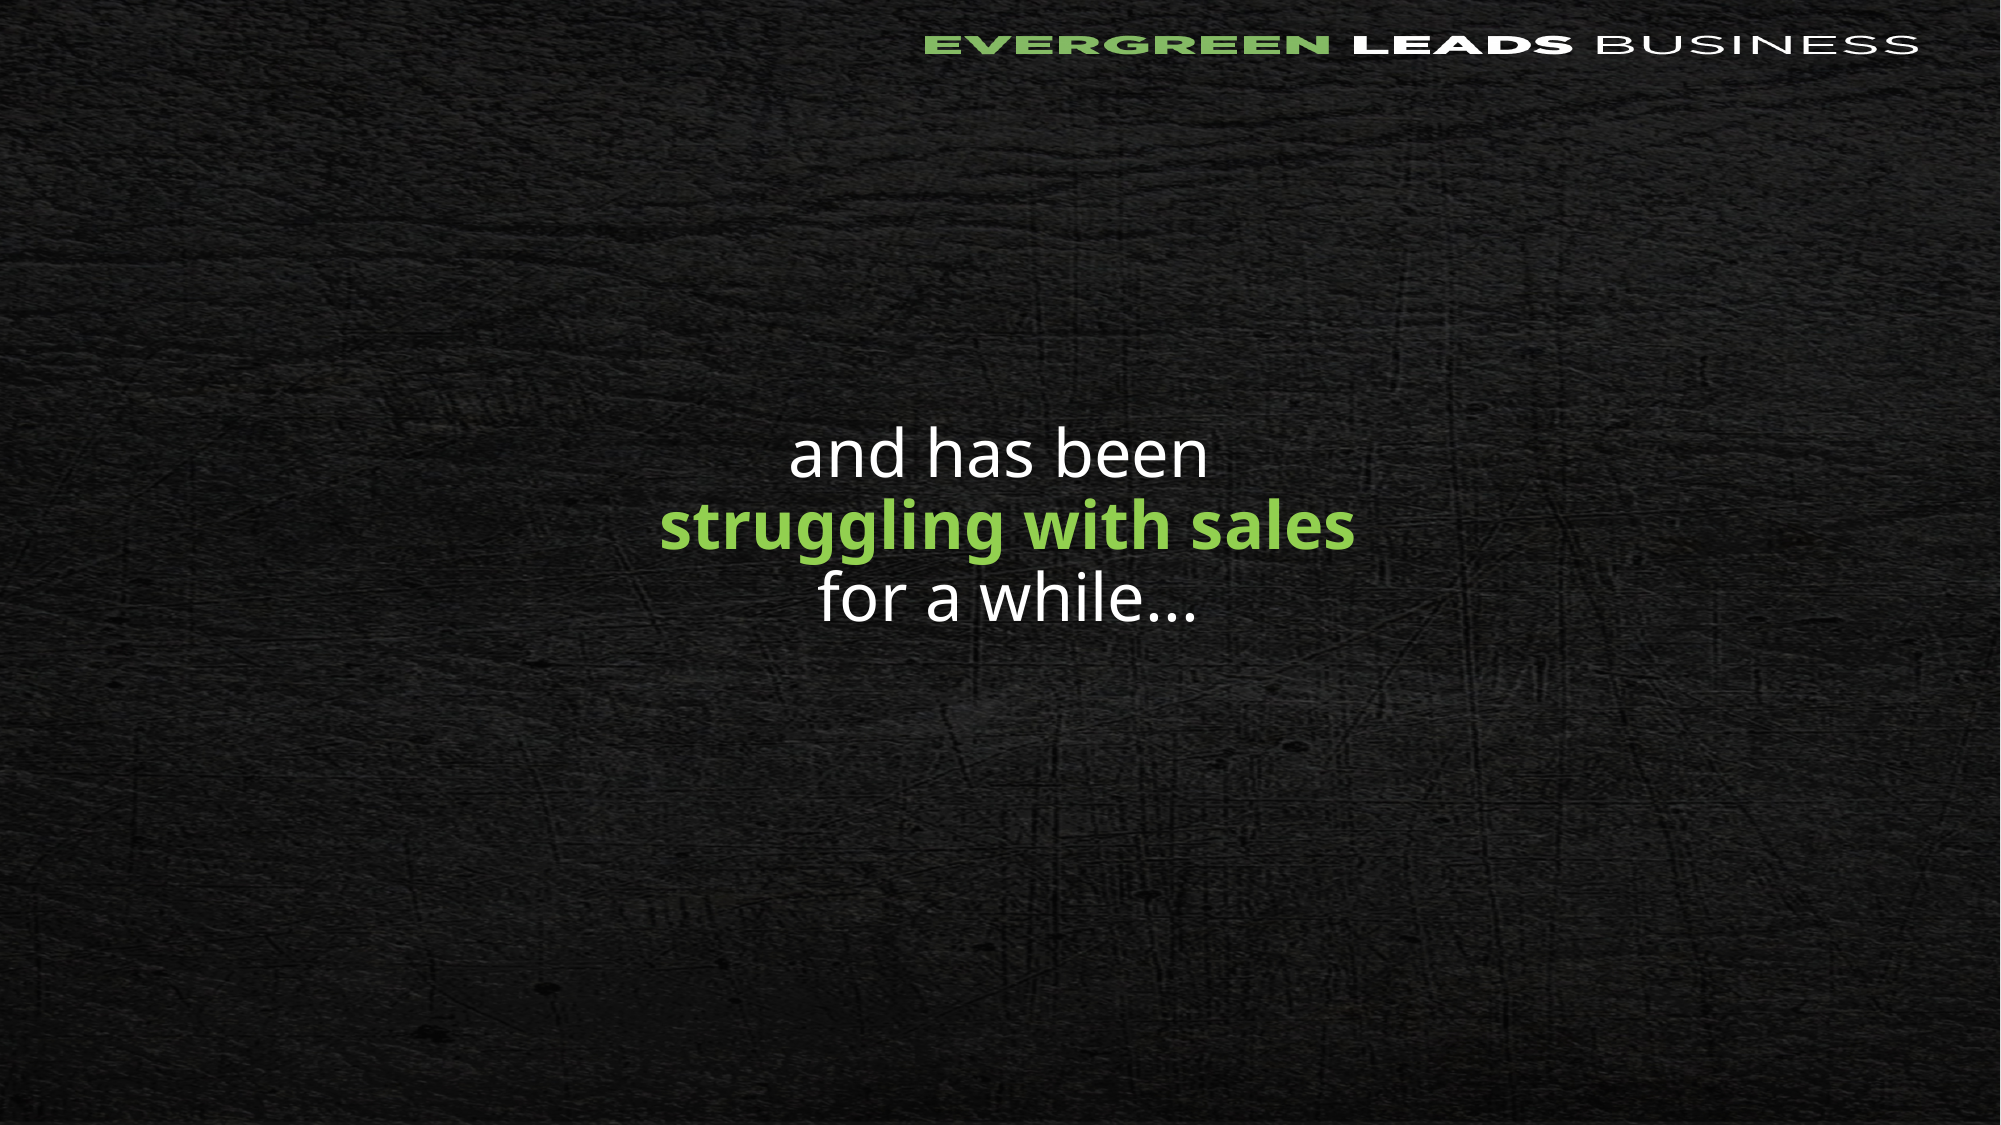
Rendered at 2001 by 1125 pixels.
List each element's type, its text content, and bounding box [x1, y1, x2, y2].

picture [0, 0, 2001, 1125]
title and has been struggling with sales for a while... [249, 469, 1750, 644]
